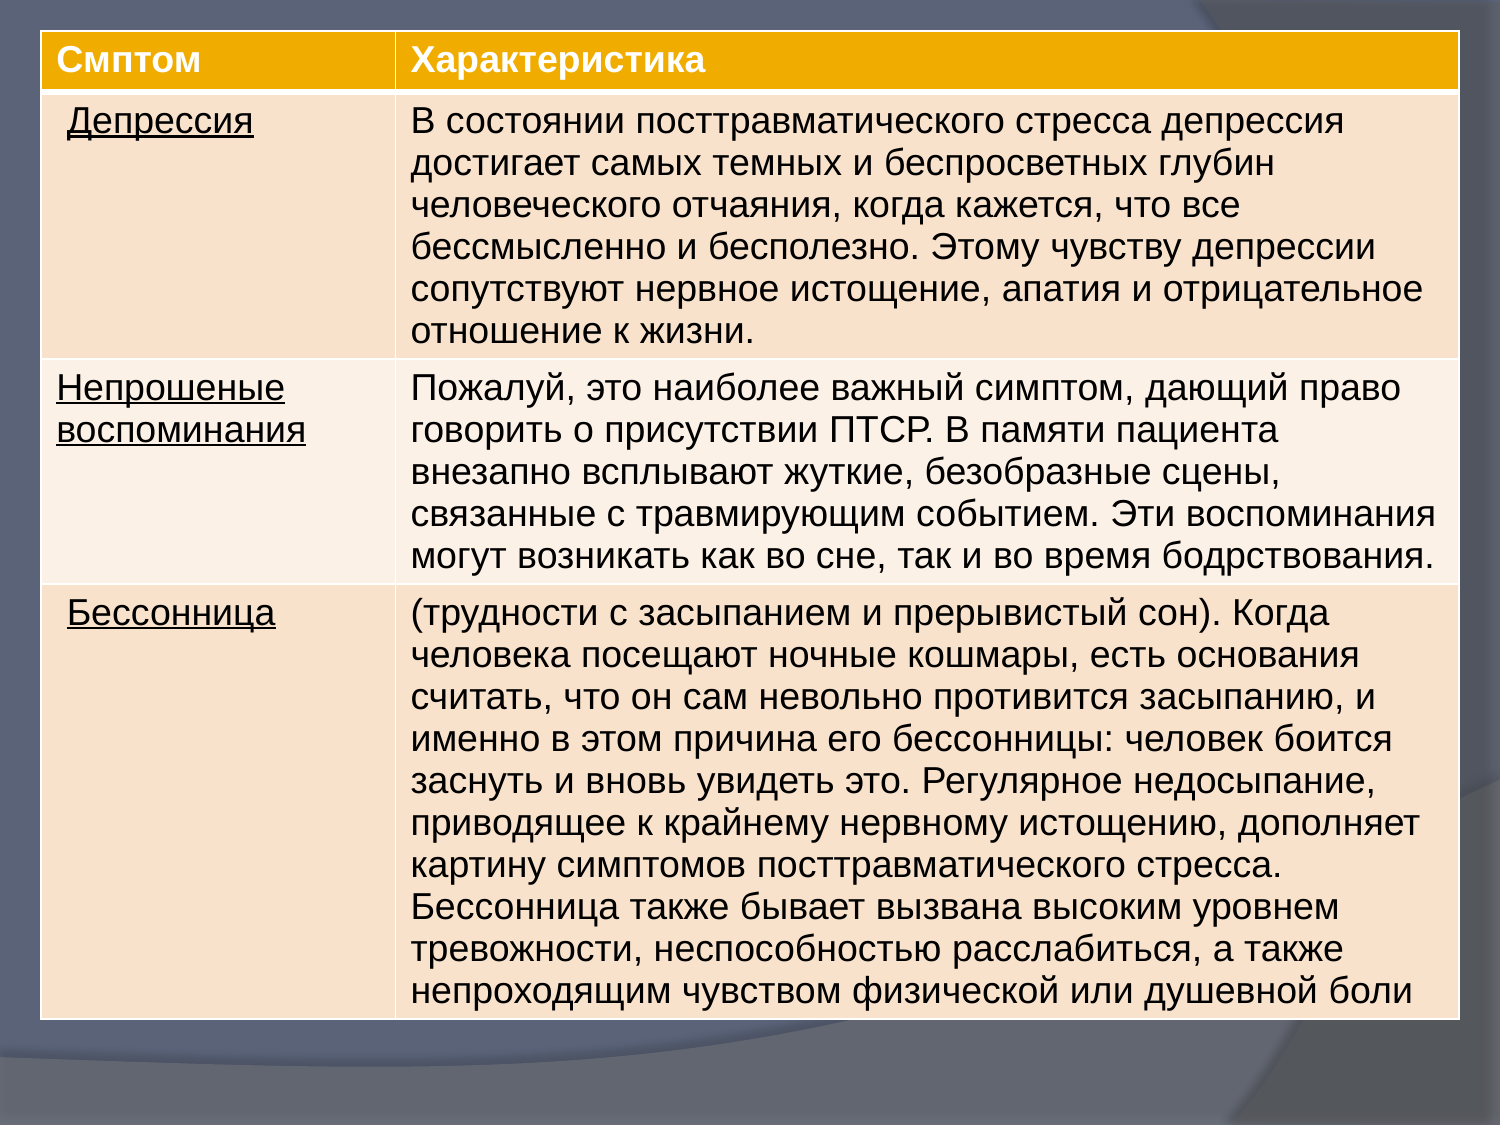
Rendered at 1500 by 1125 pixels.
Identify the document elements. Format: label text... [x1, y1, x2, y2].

table_cell Депрессия [42, 95, 395, 358]
table_header Характеристика [396, 32, 1458, 89]
table_cell Бессонница [42, 585, 395, 1018]
table_header Смптом [42, 32, 395, 89]
table_cell Пожалуй, это наиболее важный симптом, дающий право говорить о присутствии ПТСР. В памяти пациента внезапно всплывают жуткие, безобразные сцены, связанные с травмирующим событием. Эти воспоминания могут возникать как во сне, так и во время бодрствования. [396, 360, 1458, 583]
table_cell Непрошеные воспоминания [42, 360, 395, 583]
table_cell (трудности с засыпанием и прерывистый сон). Когда человека посещают ночные кошмары, есть основания считать, что он сам невольно противится засыпанию, и именно в этом причина его бессонницы: человек боится заснуть и вновь увидеть это. Регулярное недосыпание, приводящее к крайнему нервному истощению, дополняет картину симптомов посттравматического стресса. Бессонница также бывает вызвана высоким уровнем тревожности, неспособностью расслабиться, а также непроходящим чувством физической или душевной боли [396, 585, 1458, 1018]
table_cell В состоянии посттравматического стресса депрессия достигает самых темных и беспросветных глубин человеческого отчаяния, когда кажется, что все бессмысленно и бесполезно. Этому чувству депрессии сопутствуют нервное истощение, апатия и отрицательное отношение к жизни. [396, 95, 1458, 358]
